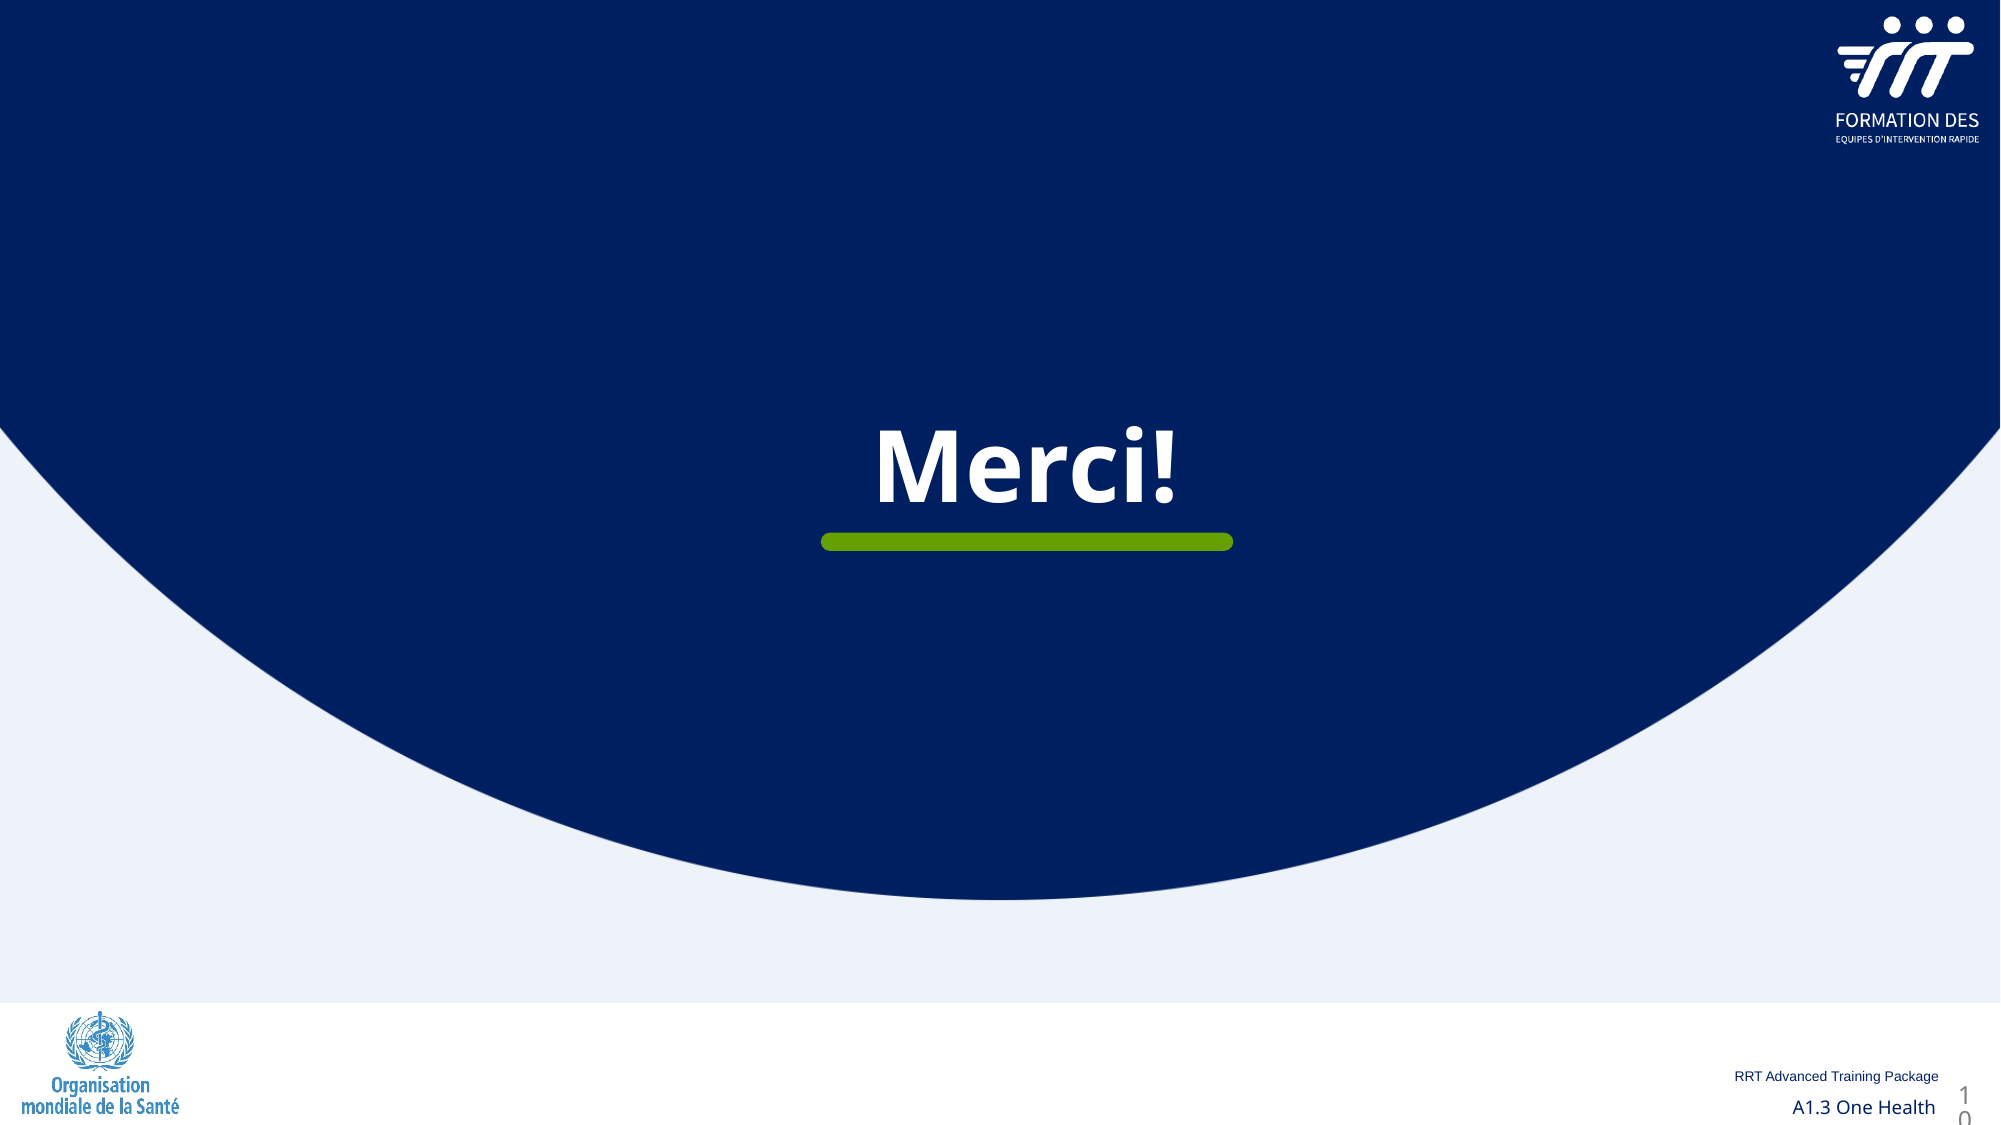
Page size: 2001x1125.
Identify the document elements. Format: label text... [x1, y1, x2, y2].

picture [20, 1009, 180, 1115]
picture [0, 0, 2001, 1003]
list Merci! [94, 409, 1956, 716]
